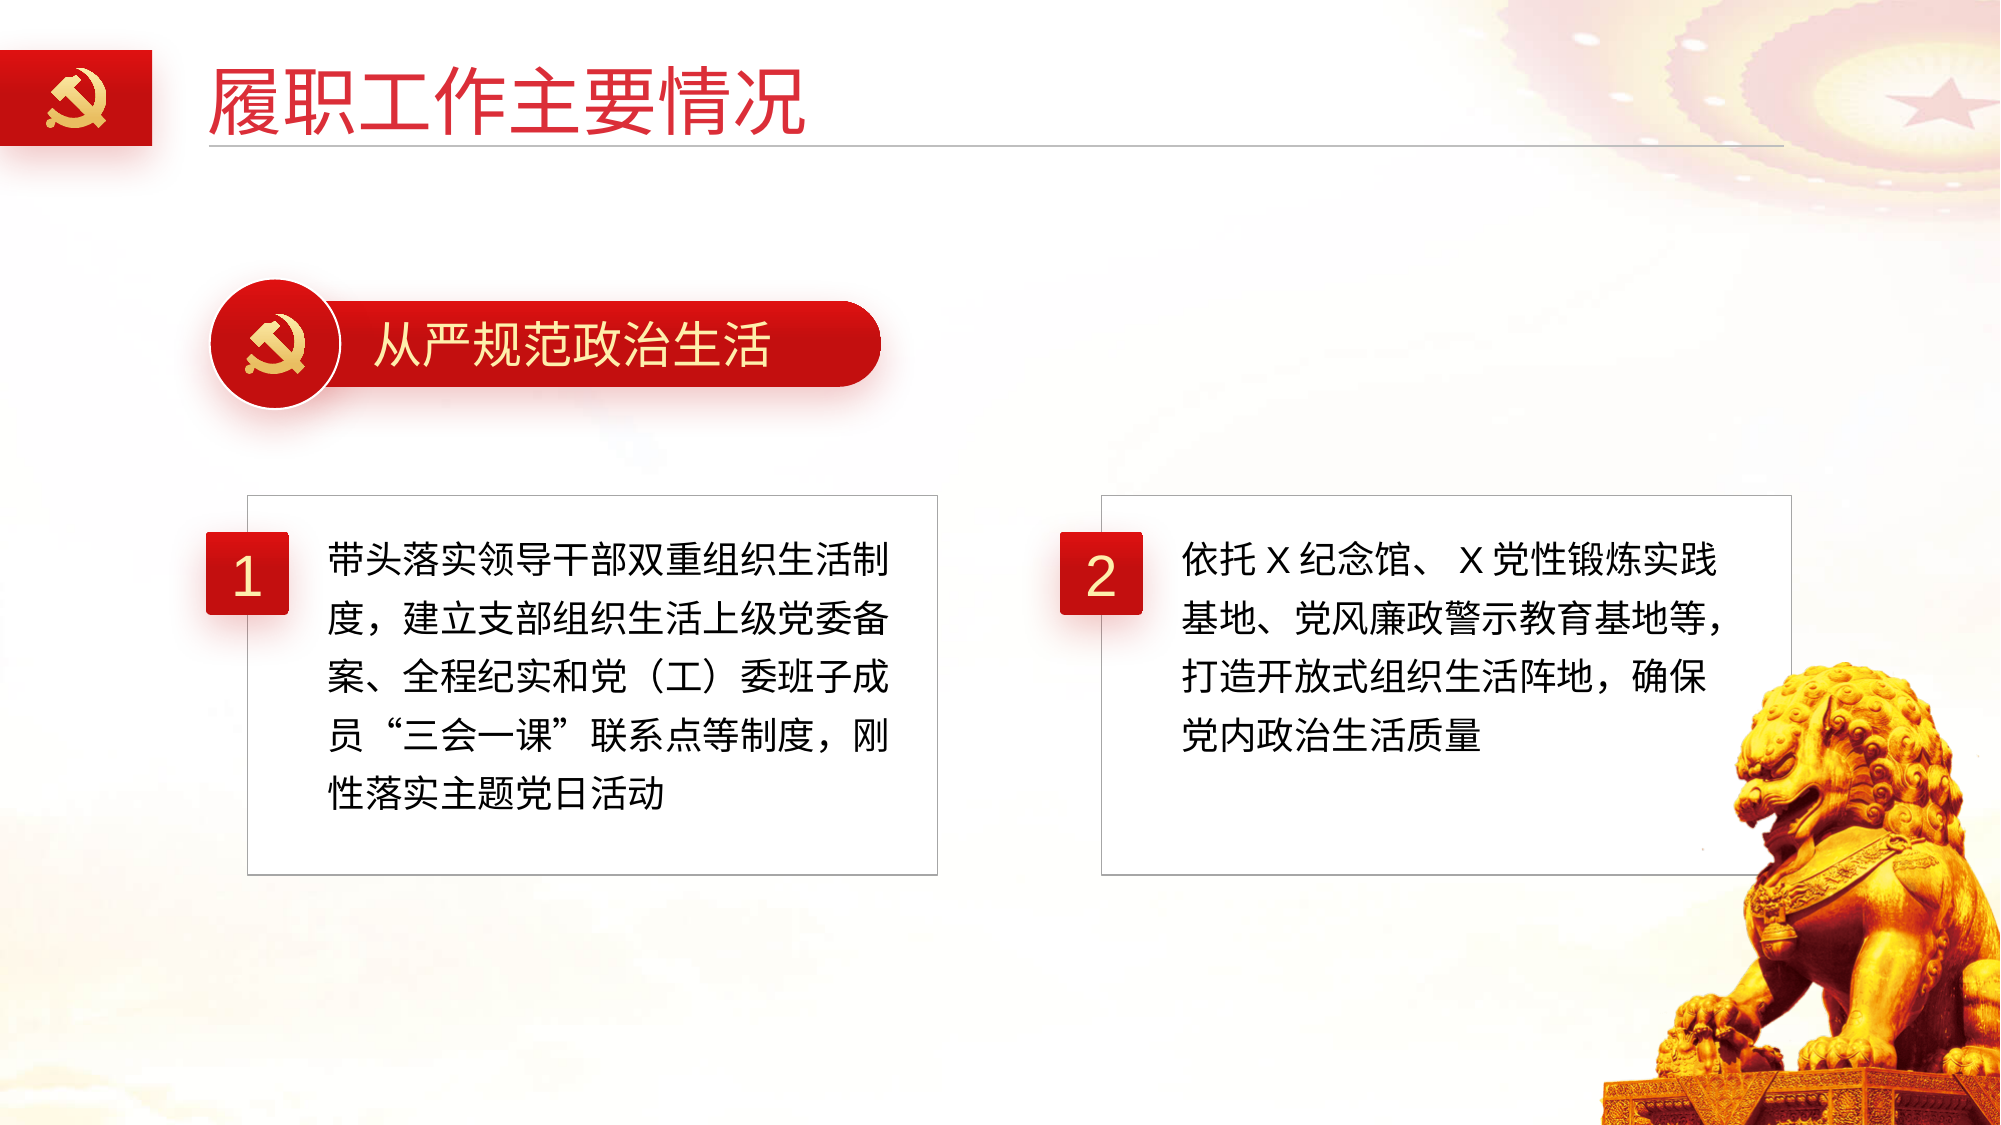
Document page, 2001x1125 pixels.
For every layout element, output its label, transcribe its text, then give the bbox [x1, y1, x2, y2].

text_box 1 [204, 530, 303, 646]
text_box 从严规范政治生活 [336, 299, 883, 388]
text_box 依托X纪念馆、X党性锻炼实践基地、党风廉政警示教育基地等，打造开放式组织生活阵地，确保党内政治生活质量 [1167, 515, 1736, 764]
text_box [1101, 495, 1792, 875]
text_box 履职工作主要情况 [193, 29, 832, 152]
text_box [0, 49, 153, 147]
text_box [45, 67, 107, 129]
picture [0, 0, 2000, 1125]
text_box [247, 495, 938, 875]
text_box [244, 313, 306, 375]
text_box 带头落实领导干部双重组织生活制度，建立支部组织生活上级党委备案、全程纪实和党（工）委班子成员“三会一课”联系点等制度，刚性落实主题党日活动 [313, 515, 910, 823]
text_box [208, 277, 342, 411]
text_box 2 [1058, 530, 1152, 641]
